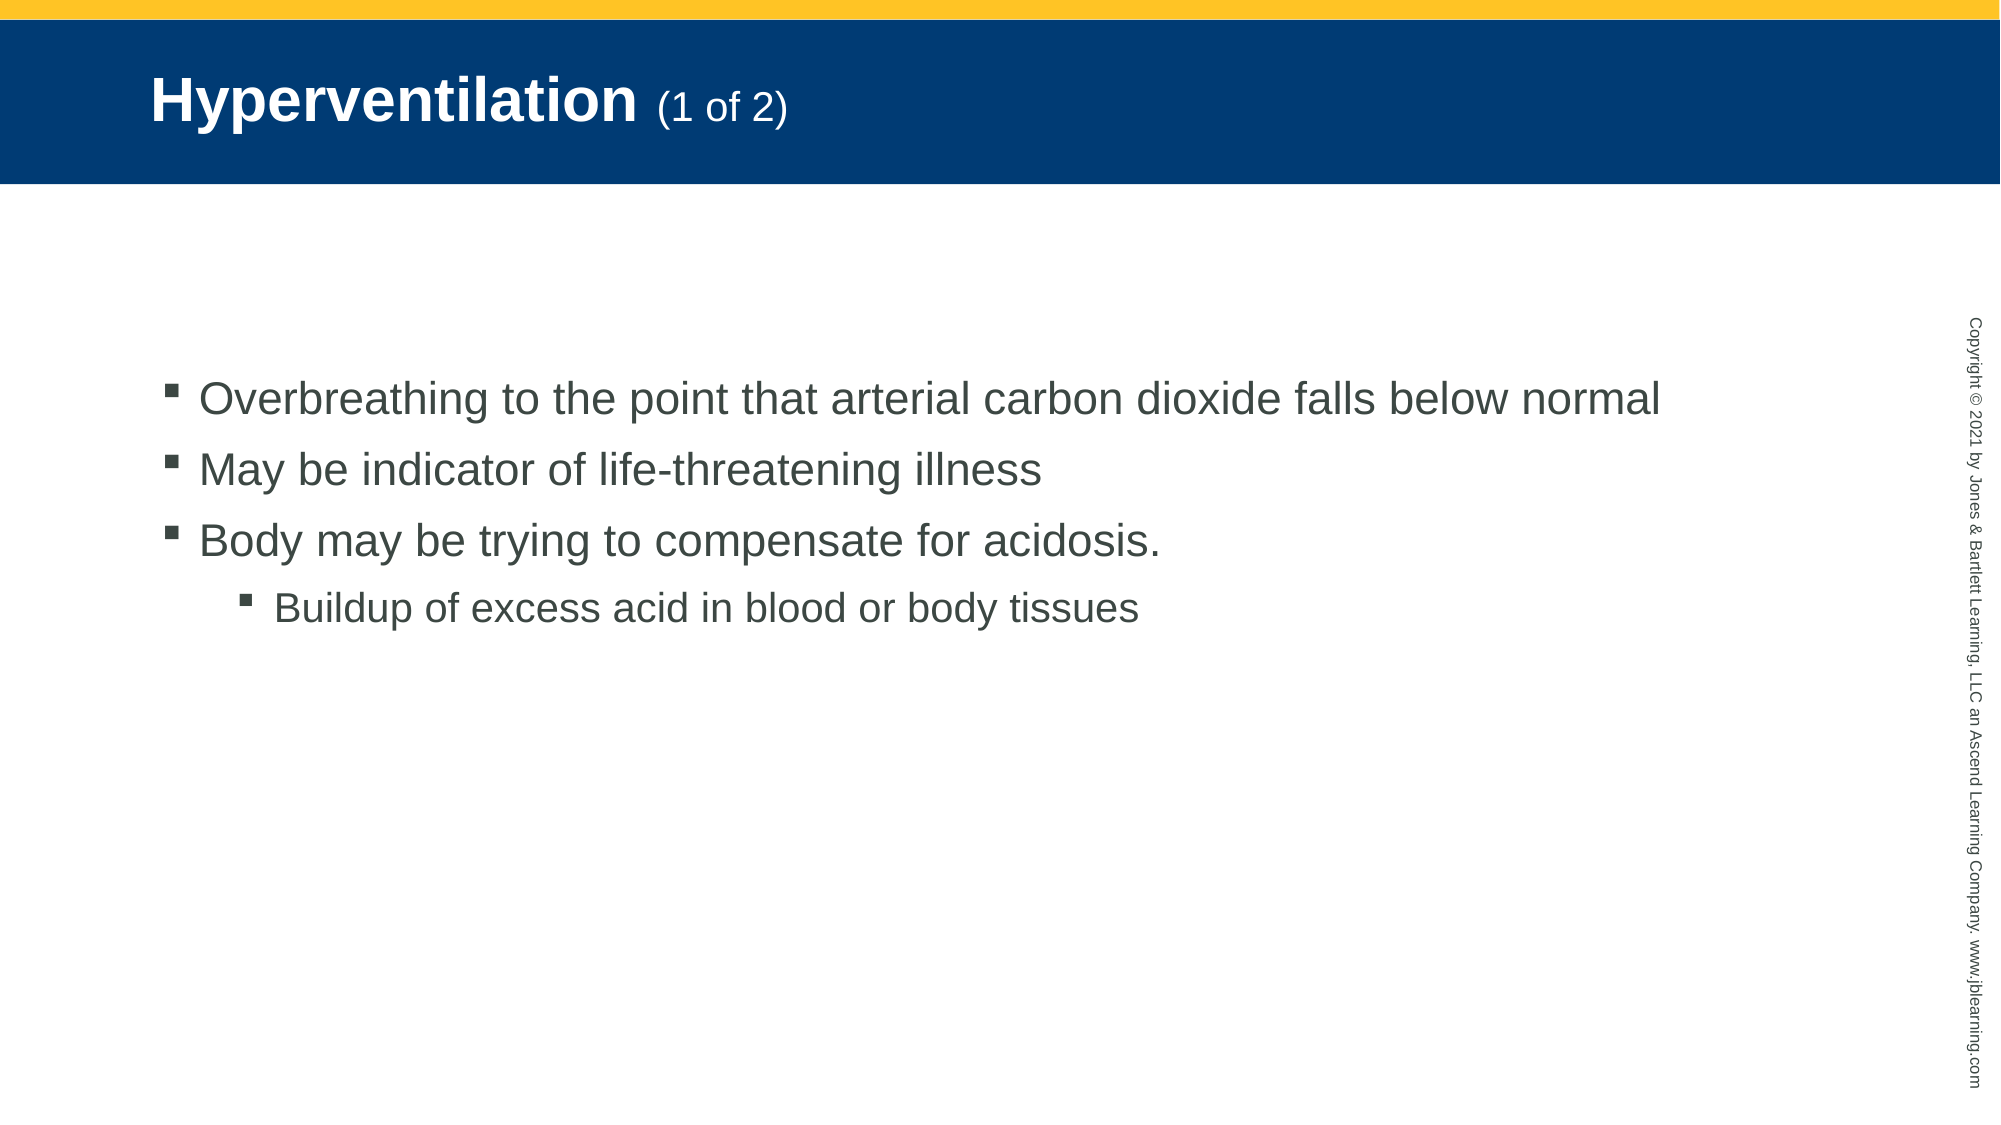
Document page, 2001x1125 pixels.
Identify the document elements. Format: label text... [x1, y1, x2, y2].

list Overbreathing to the point that arterial carbon dioxide falls below normal May be indicator of life-threatening illness Body may be trying to compensate for acidosis. Buildup of excess acid in blood or body tissues [146, 361, 1859, 1016]
title Hyperventilation (1 of 2) [0, 19, 2000, 185]
